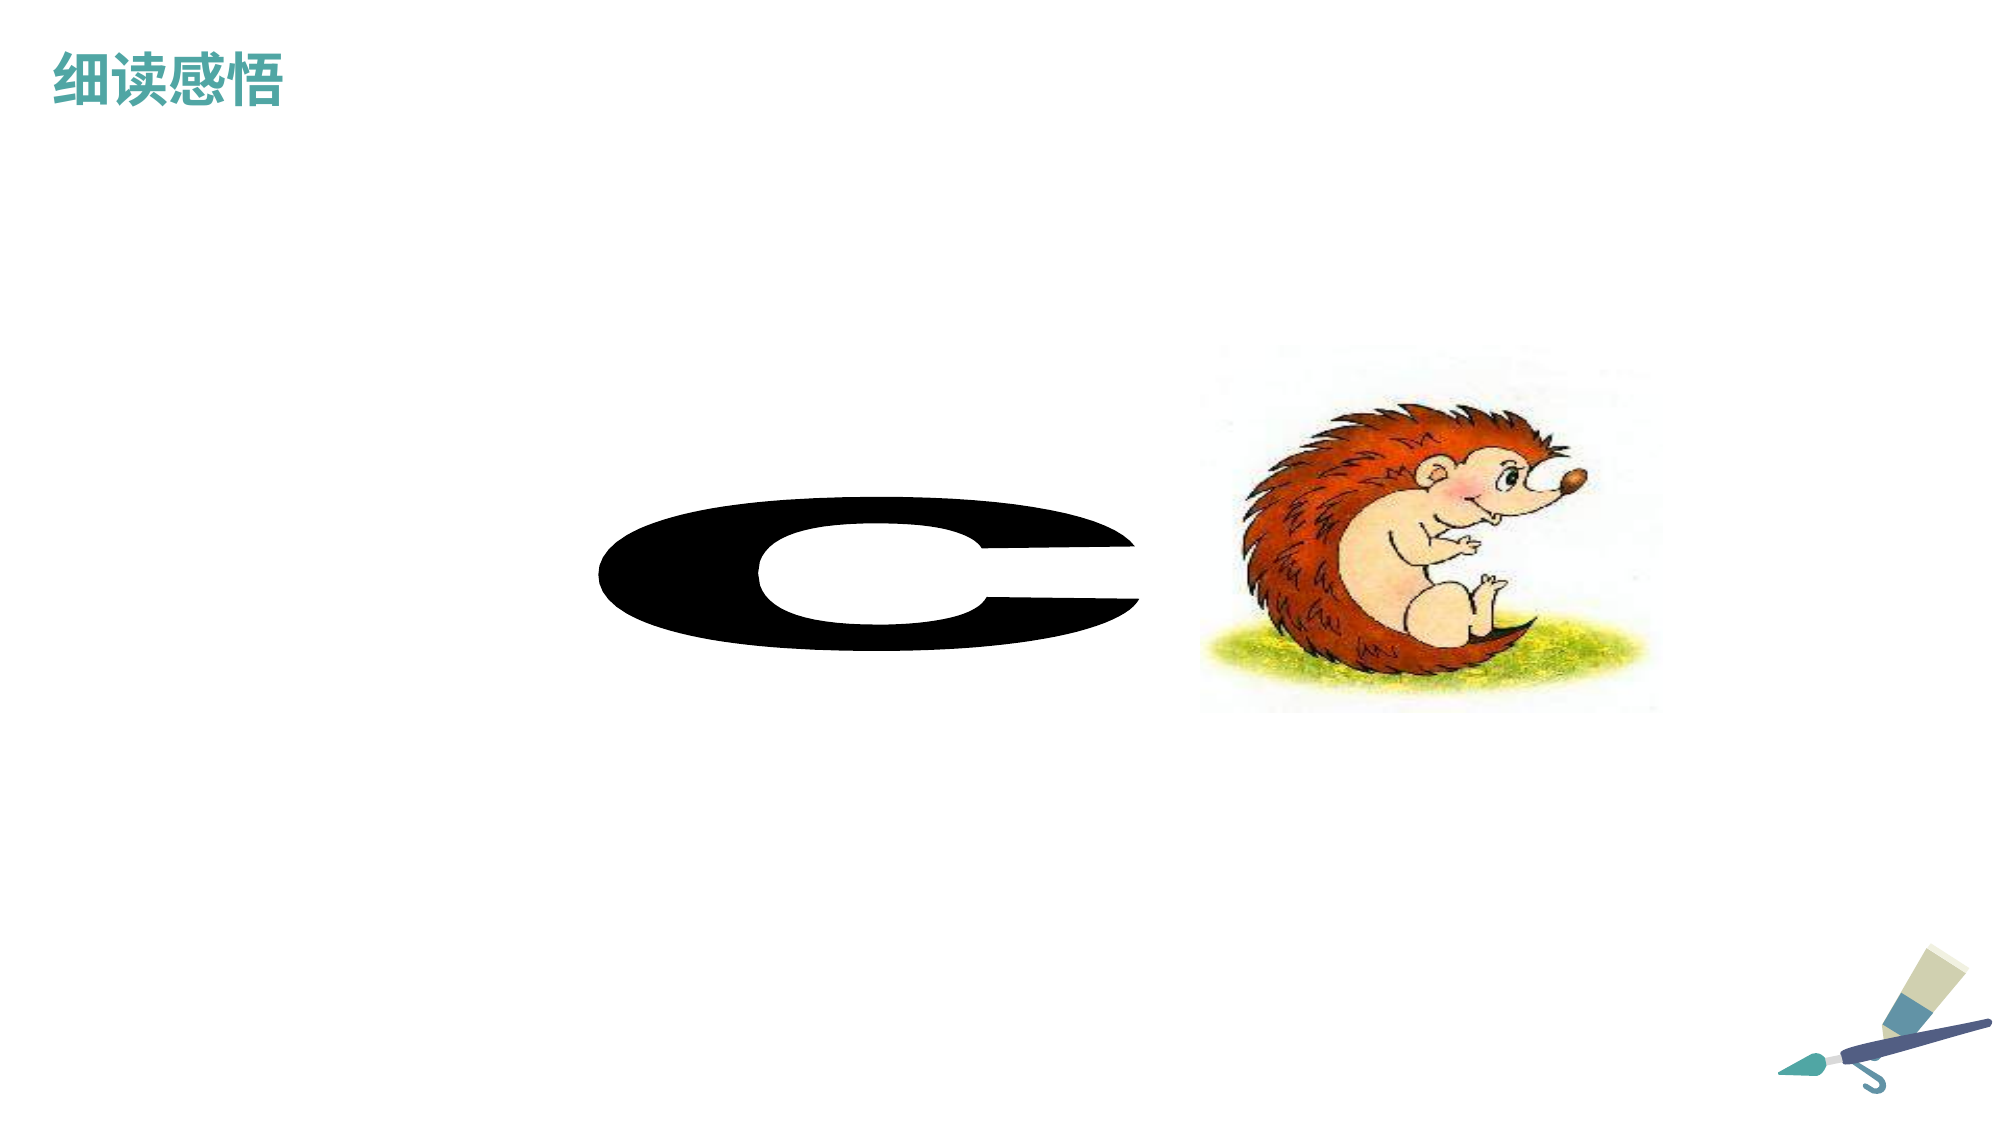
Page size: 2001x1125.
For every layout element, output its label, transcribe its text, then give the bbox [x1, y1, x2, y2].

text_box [1811, 945, 1974, 1125]
picture [1200, 345, 1663, 713]
text_box 细读感悟 [37, 35, 301, 121]
